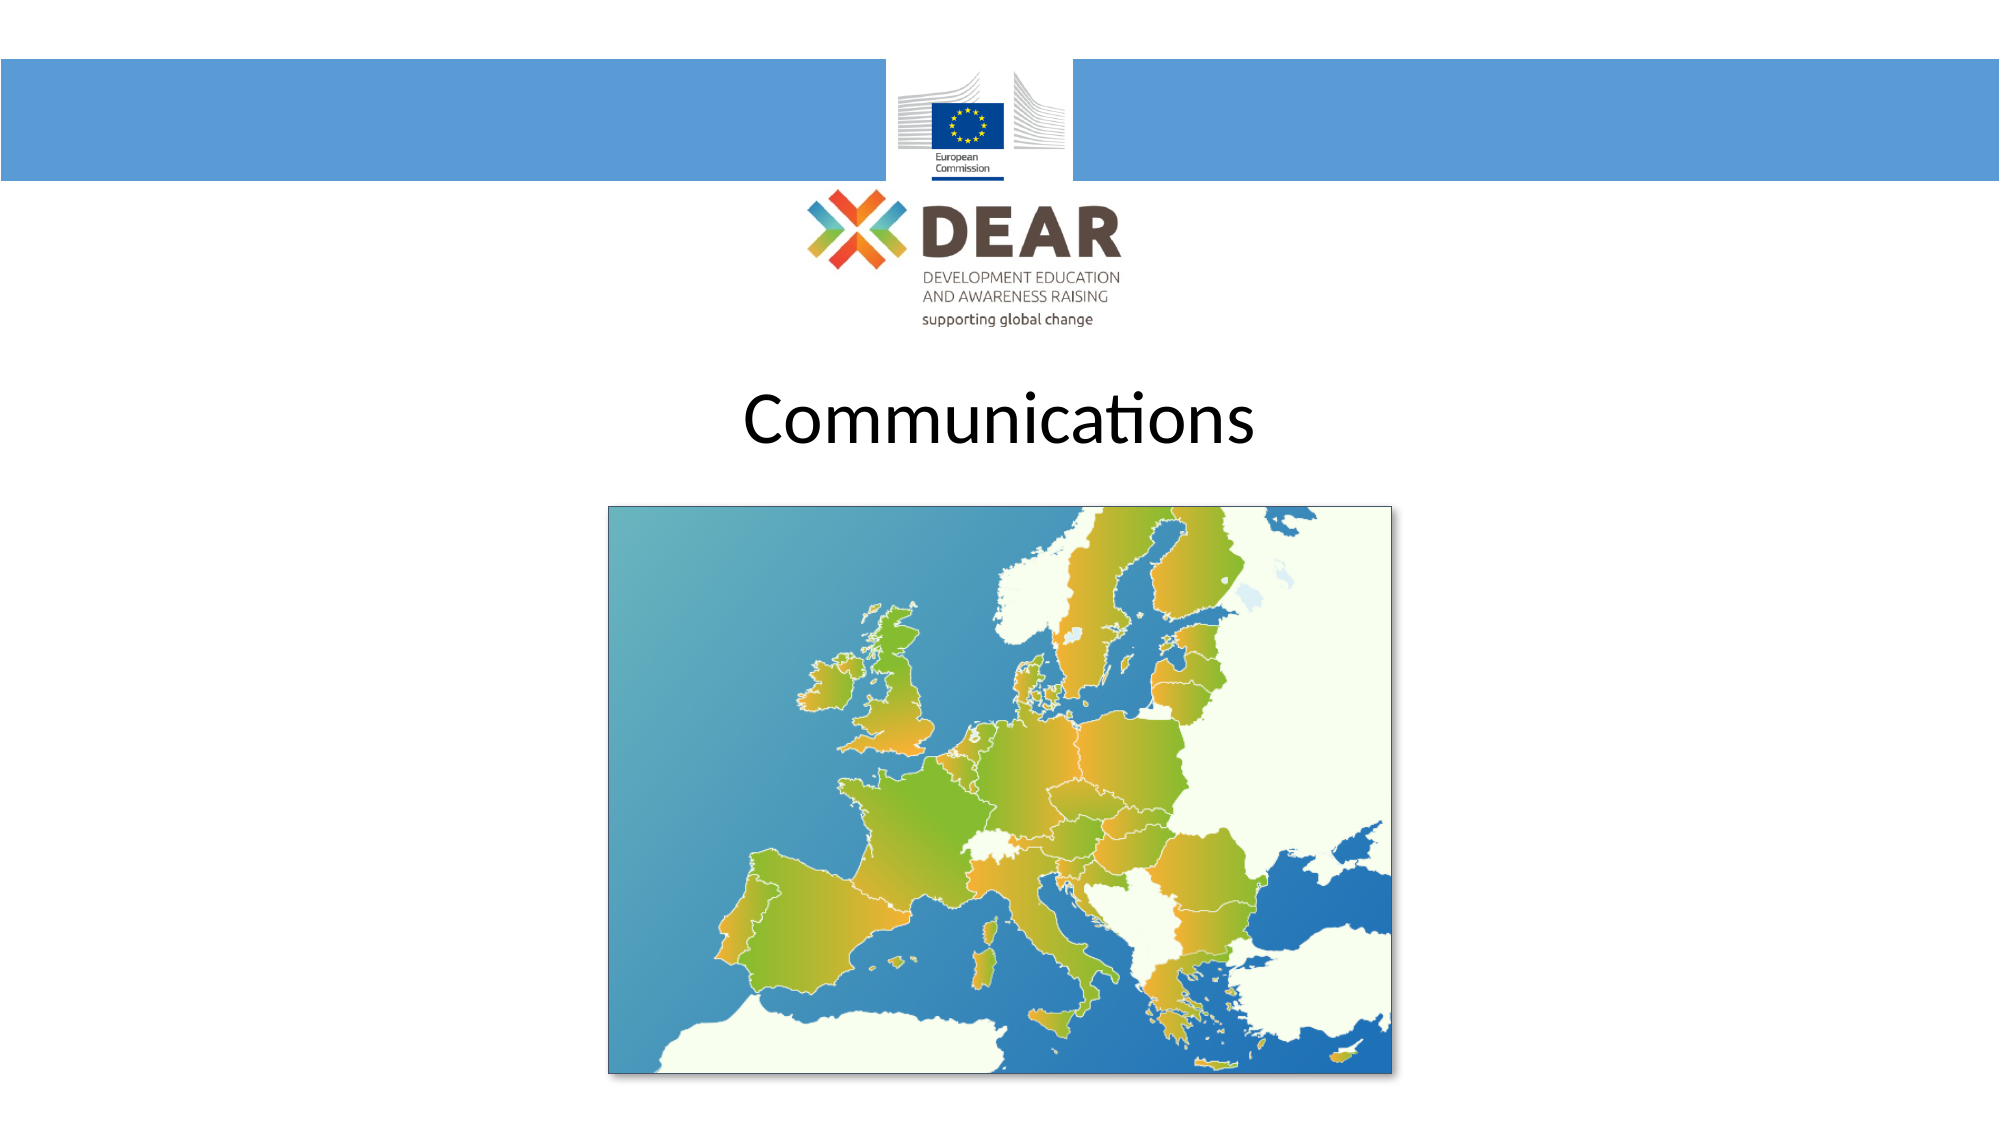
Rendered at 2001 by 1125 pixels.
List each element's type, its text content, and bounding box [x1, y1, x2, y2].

picture [807, 58, 1124, 327]
picture [608, 506, 1392, 1074]
title Communications [0, 332, 2000, 468]
table_header [1073, 59, 1999, 181]
table_header [1, 59, 886, 181]
